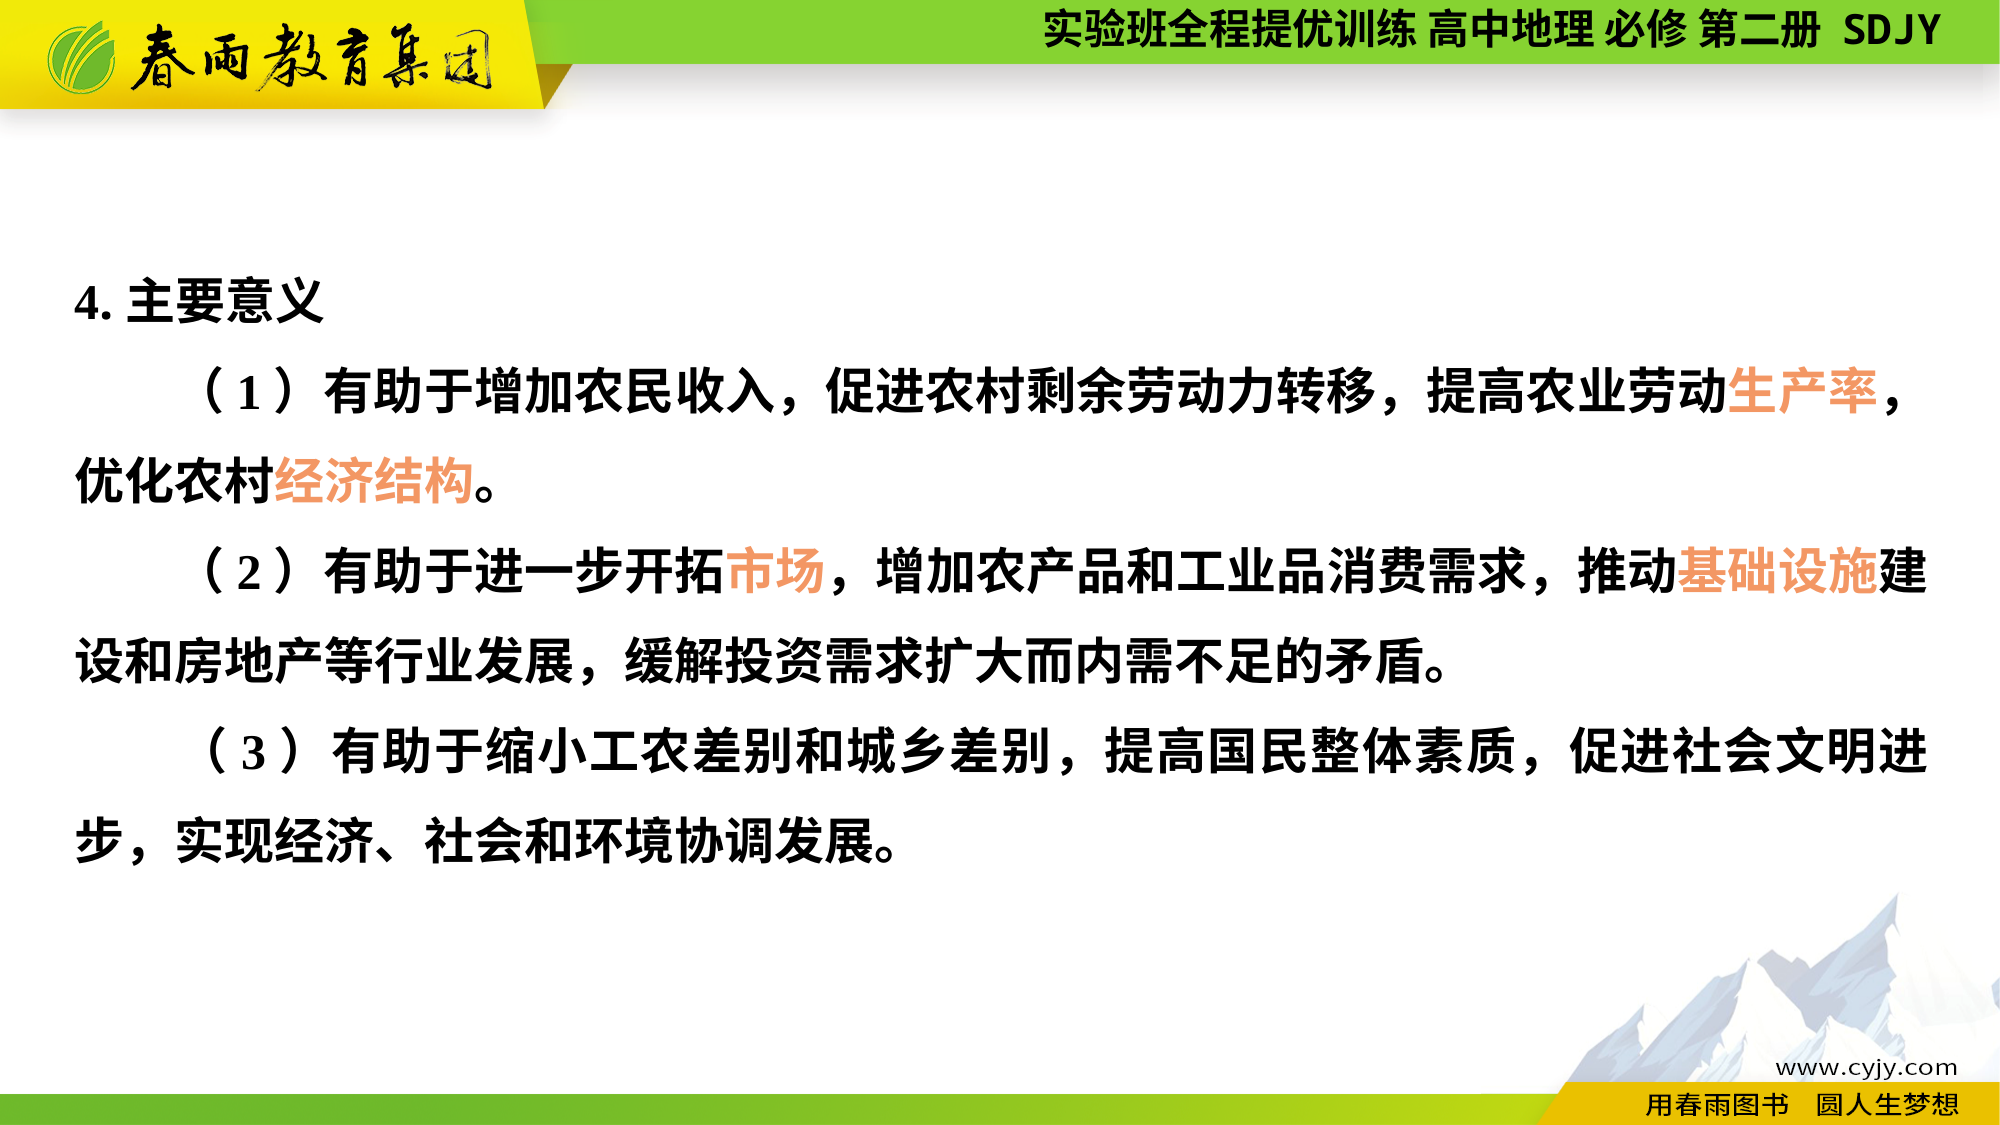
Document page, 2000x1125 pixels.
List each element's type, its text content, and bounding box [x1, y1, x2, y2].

picture [0, 0, 2000, 1125]
list 4.主要意义 （1）有助于增加农民收入，促进农村剩余劳动力转移，提高农业劳动生产率，优化农村经济结构。 （2）有助于进一步开拓市场，增加农产品和工业品消费需求，推动基础设施建设和房地产等行业发展，缓解投资需求扩大而内需不足的矛盾。 （3）有助于缩小工农差别和城乡差别，提高国民整体素质，促进社会文明进步，实现经济、社会和环境协调发展。 [59, 231, 1944, 883]
